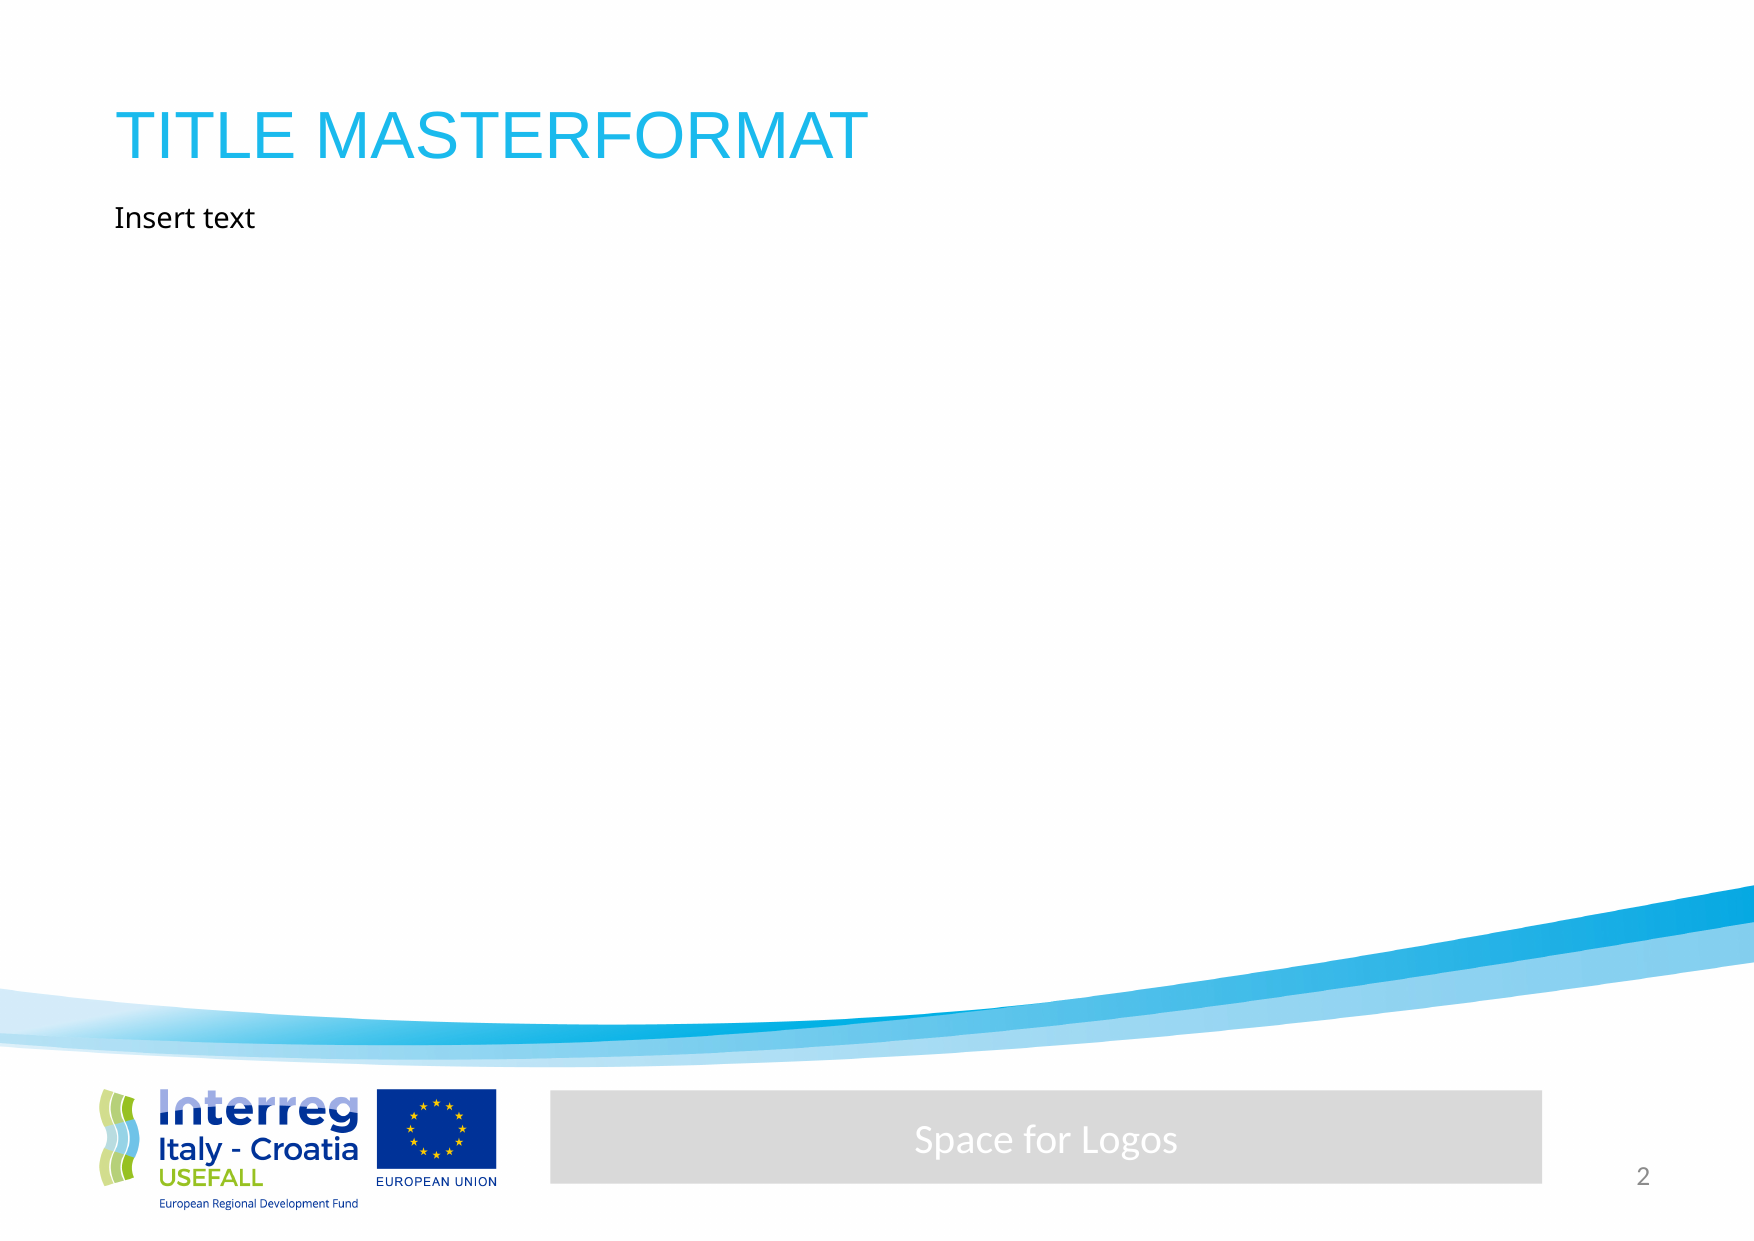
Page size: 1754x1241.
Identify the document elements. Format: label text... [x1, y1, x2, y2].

slide_number 2 [1607, 1141, 1666, 1208]
text_box Space for Logos [549, 1089, 1543, 1185]
text_box Insert text [99, 191, 1658, 851]
text_box TITLE MASTERFORMAT [97, 83, 1656, 181]
picture [0, 0, 1754, 1241]
